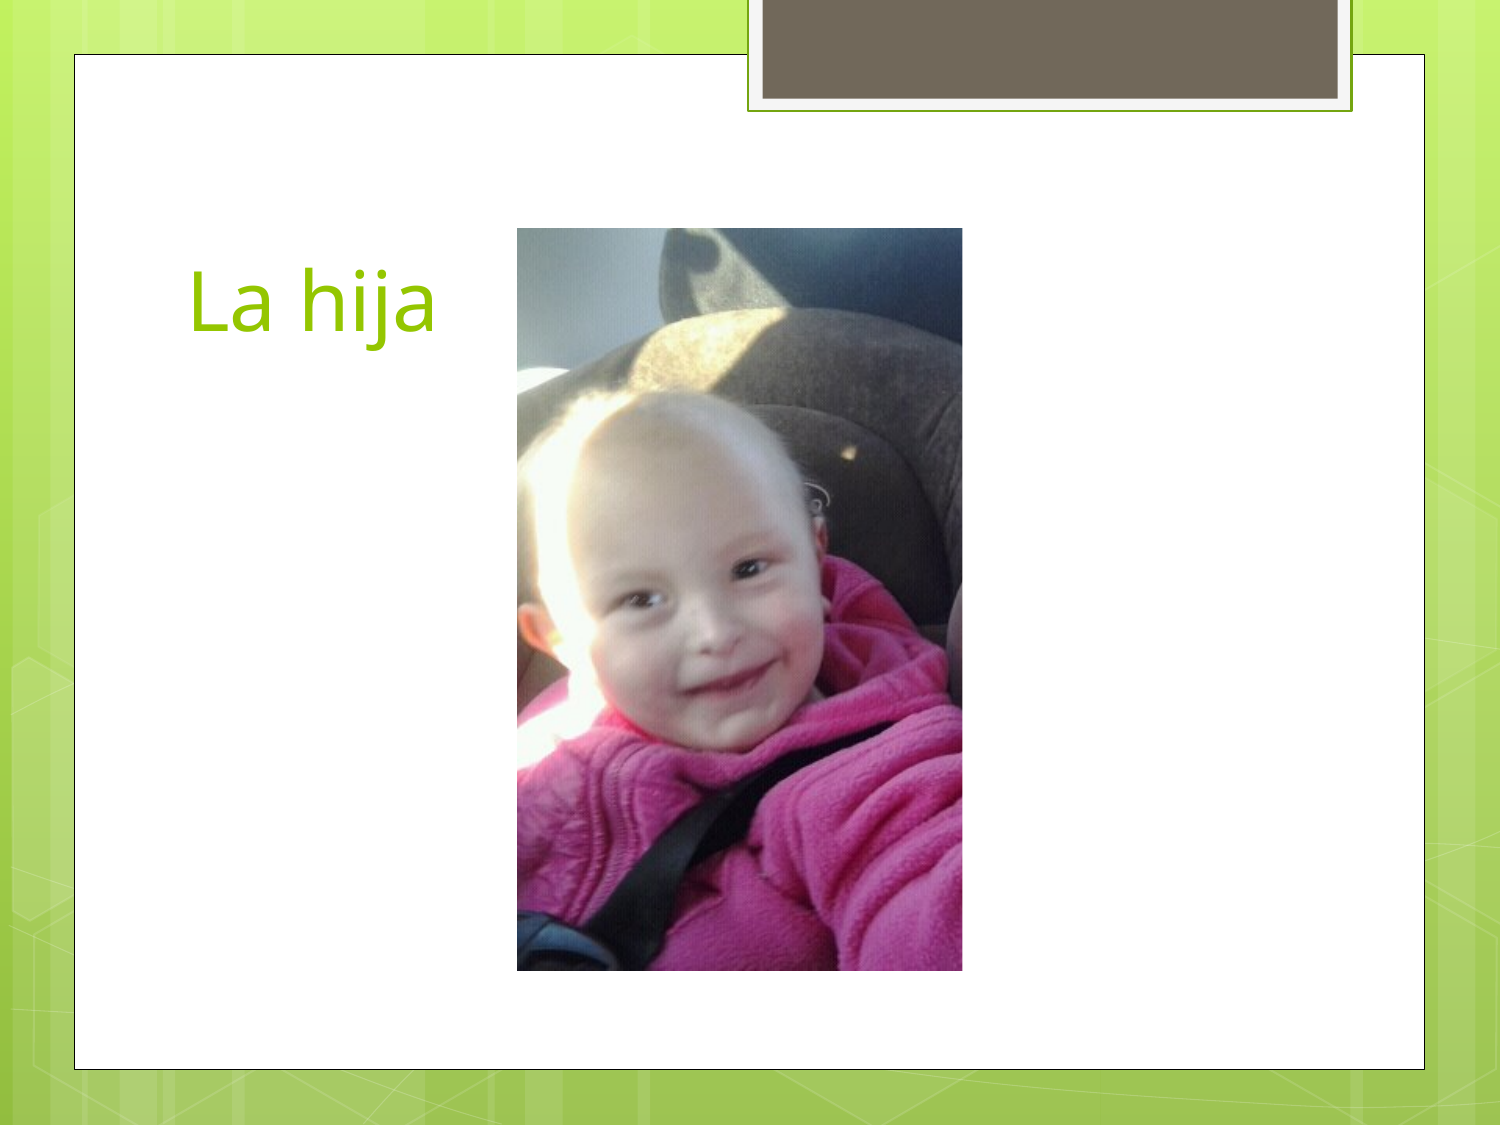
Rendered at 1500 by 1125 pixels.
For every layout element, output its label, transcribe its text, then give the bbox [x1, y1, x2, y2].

picture [0, 228, 963, 979]
title La hija [171, 168, 1324, 357]
